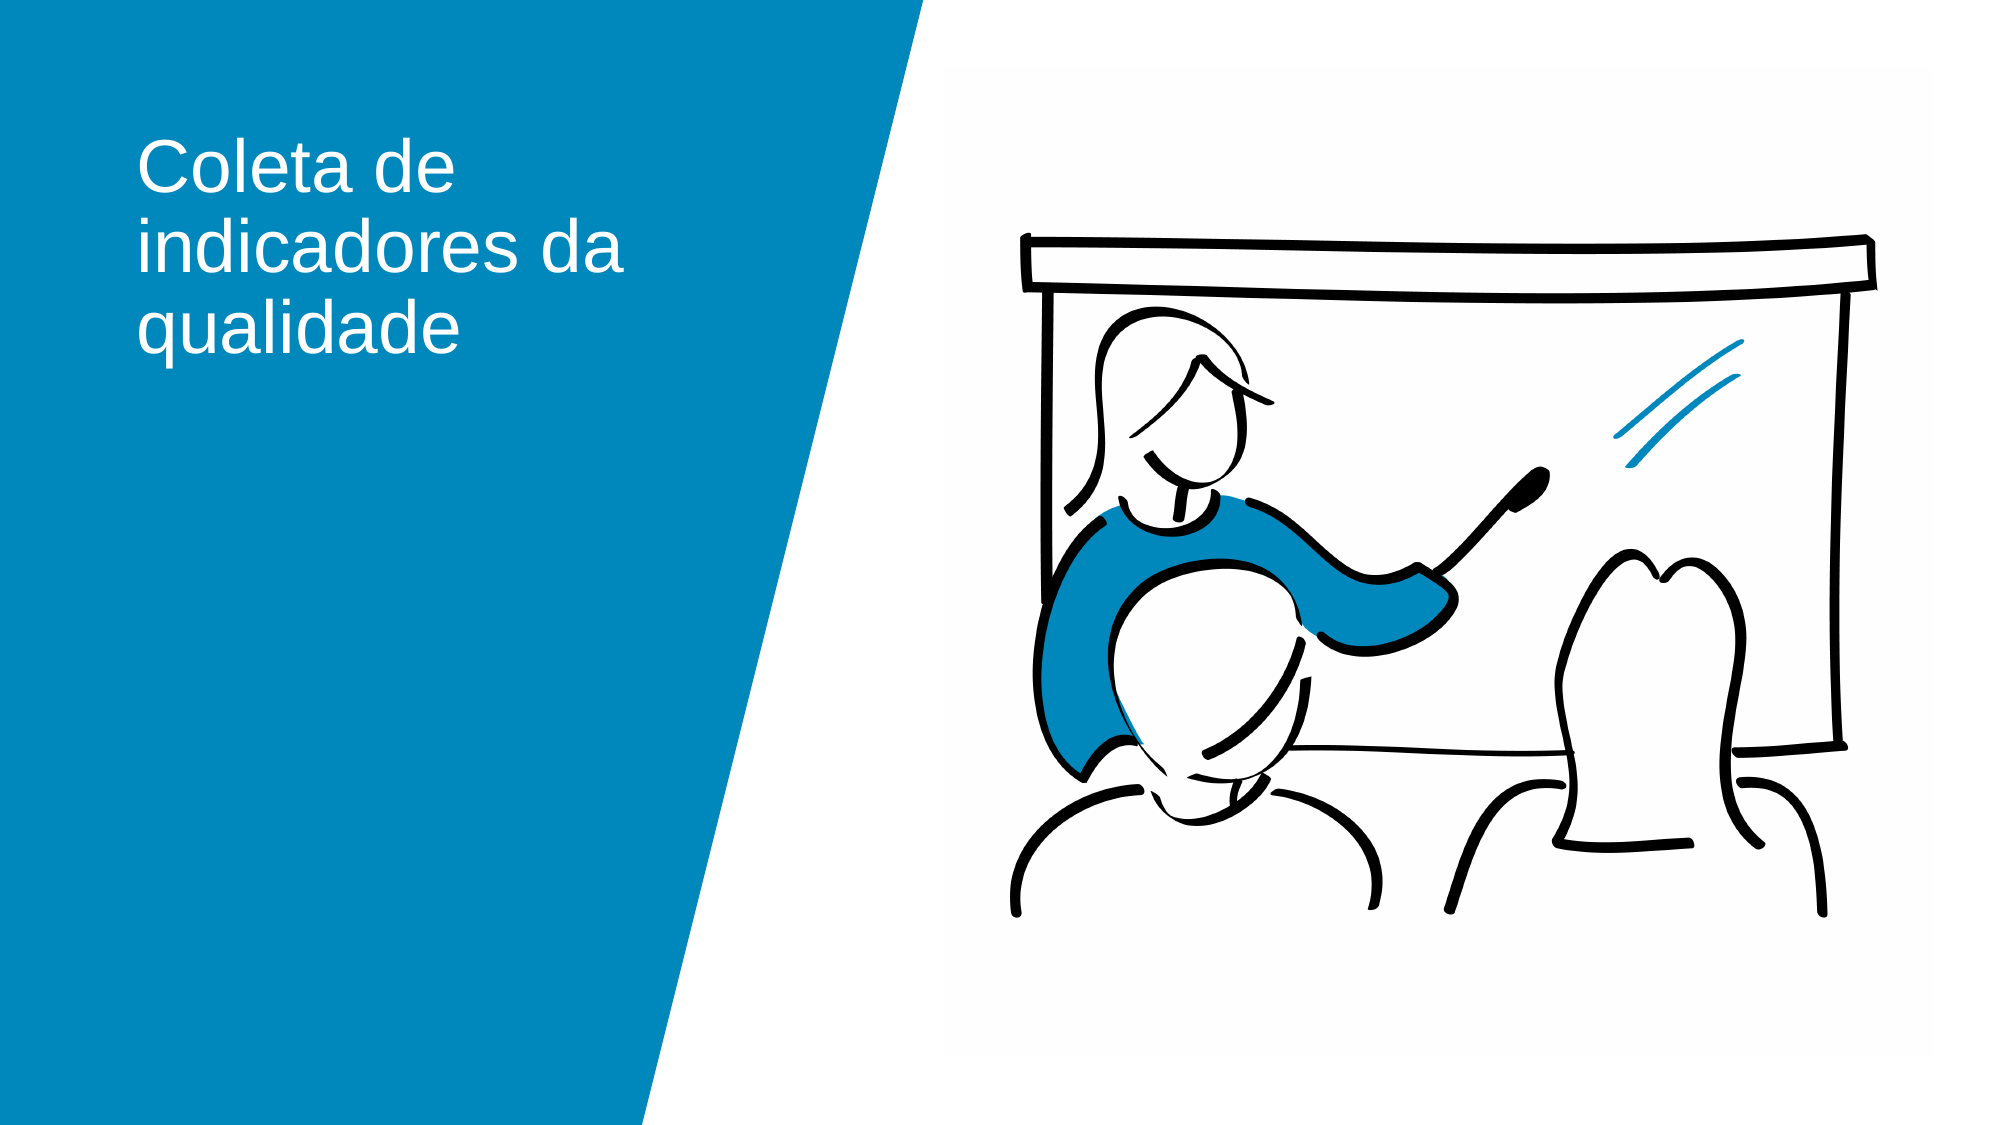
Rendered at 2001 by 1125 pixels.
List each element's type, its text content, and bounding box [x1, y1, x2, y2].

title Coleta de indicadores da qualidade [136, 0, 775, 371]
picture [944, 68, 1932, 1056]
